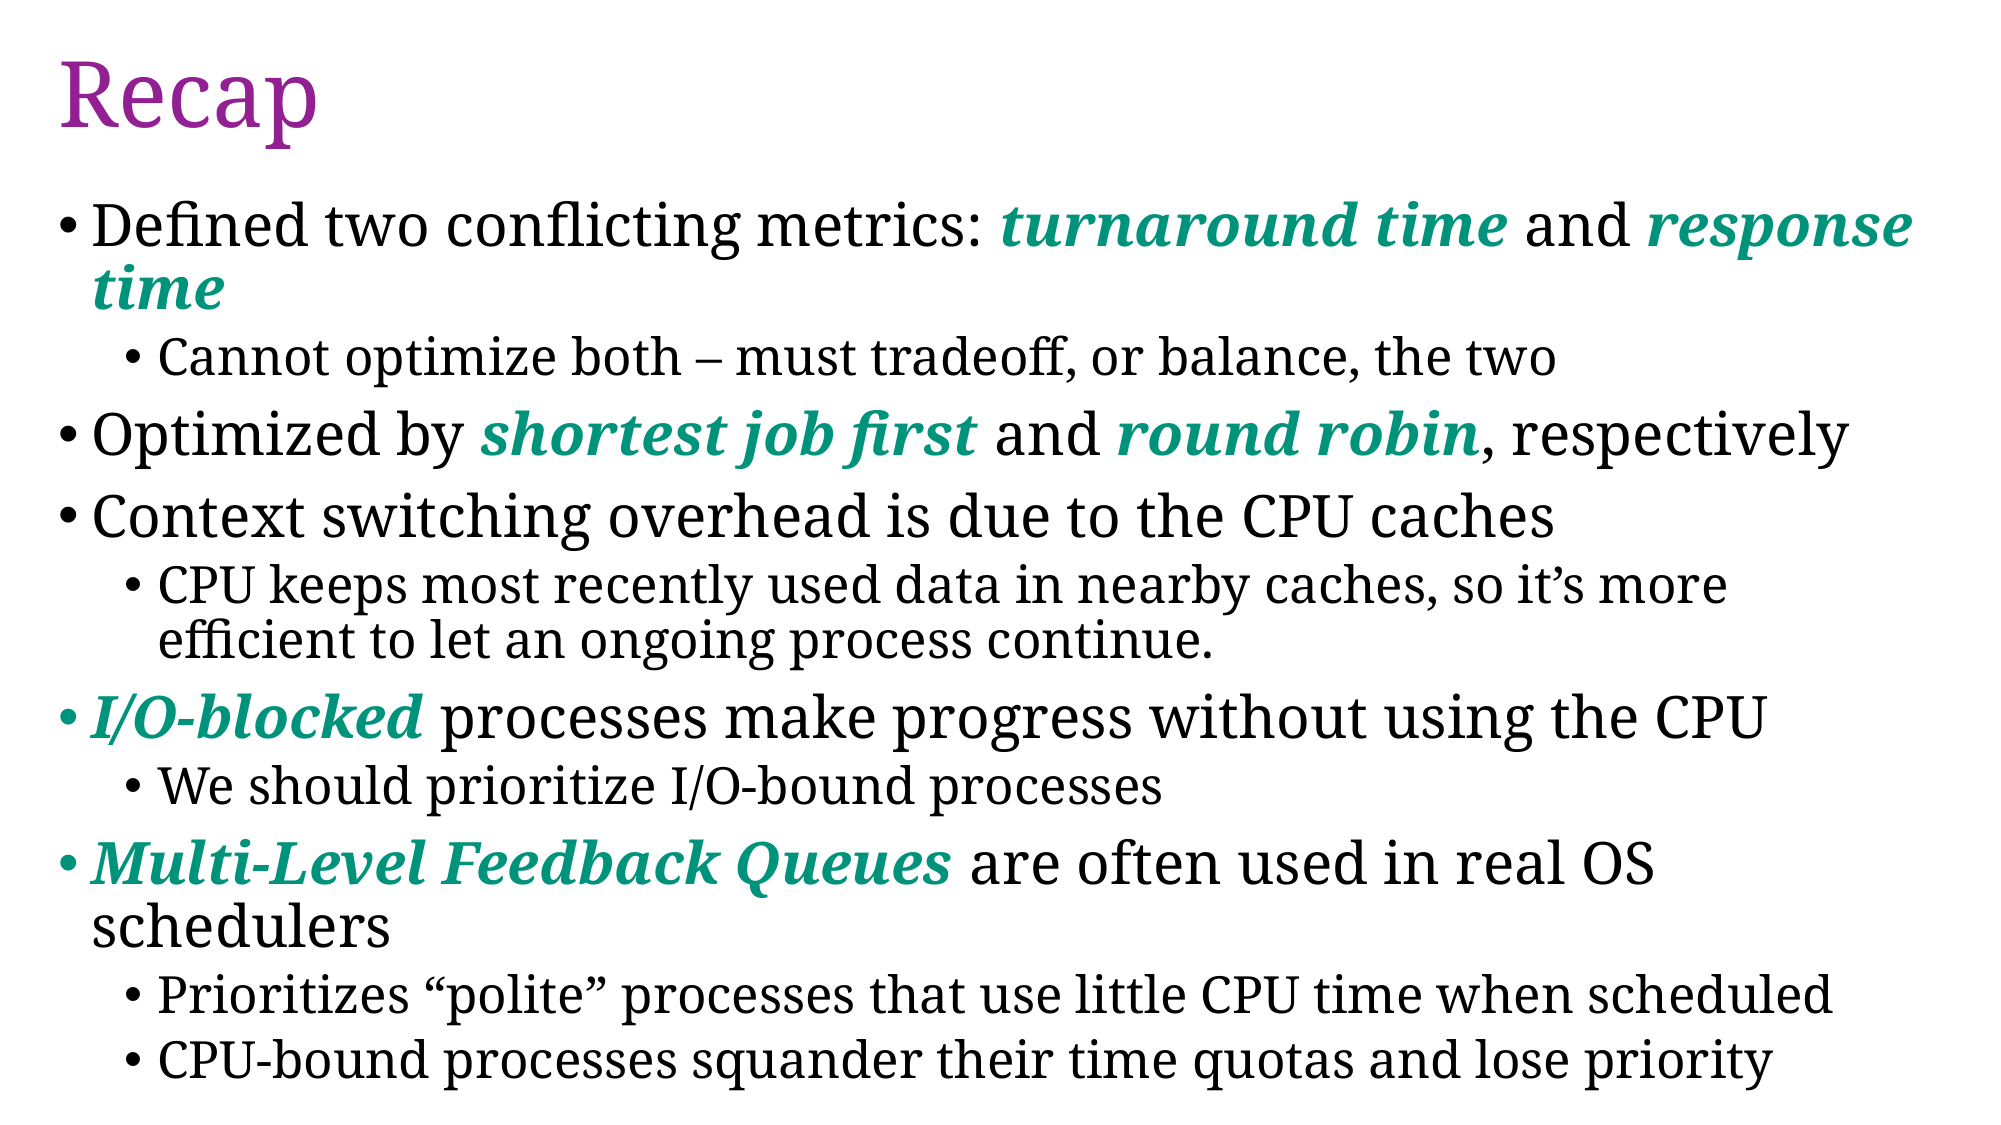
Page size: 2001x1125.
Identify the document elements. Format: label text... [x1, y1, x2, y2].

title Recap [43, 25, 1953, 171]
list Defined two conflicting metrics: turnaround time and response time Cannot optimize both – must tradeoff, or balance, the two Optimized by shortest job first and round robin, respectively Context switching overhead is due to the CPU caches CPU keeps most recently used data in nearby caches, so it’s more efficient to let an ongoing process continue. I/O-blocked processes make progress without using the CPU We should prioritize I/O-bound processes Multi-Level Feedback Queues are often used in real OS schedulers Prioritizes “polite” processes that use little CPU time when scheduled CPU-bound processes squander their time quotas and lose priority [43, 188, 1953, 1106]
